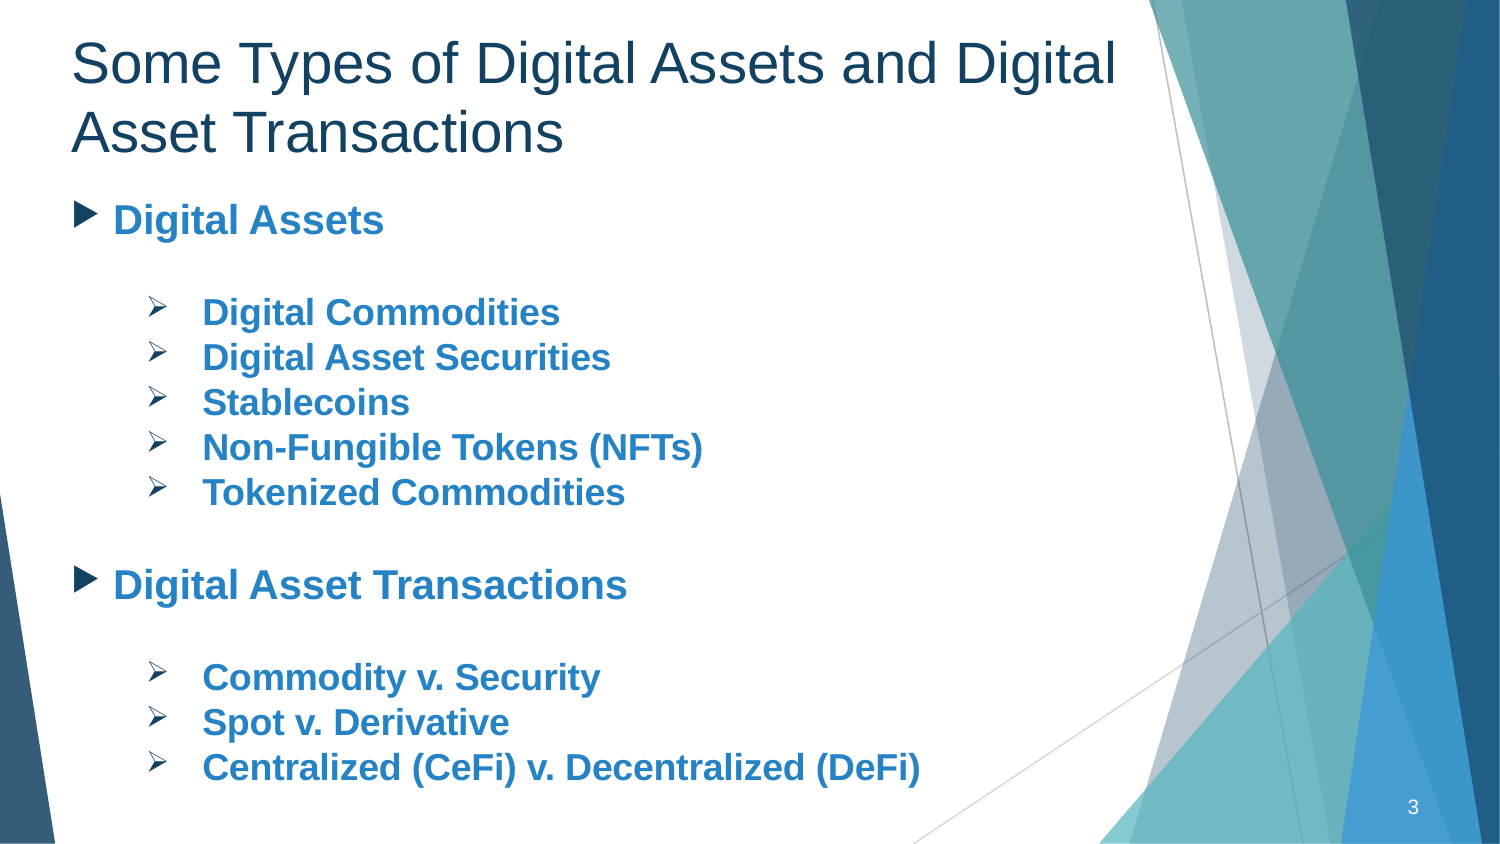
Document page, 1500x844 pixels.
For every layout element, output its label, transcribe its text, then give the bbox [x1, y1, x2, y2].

title Some Types of Digital Assets and Digital Asset Transactions [69, 16, 1139, 166]
list Digital Assets Digital Commodities Digital Asset Securities Stablecoins Non-Fungible Tokens (NFTs) Tokenized Commodities Digital Asset Transactions Commodity v. Security Spot v. Derivative Centralized (CeFi) v. Decentralized (DeFi) [69, 190, 1137, 834]
slide_number 3 [1394, 793, 1428, 844]
